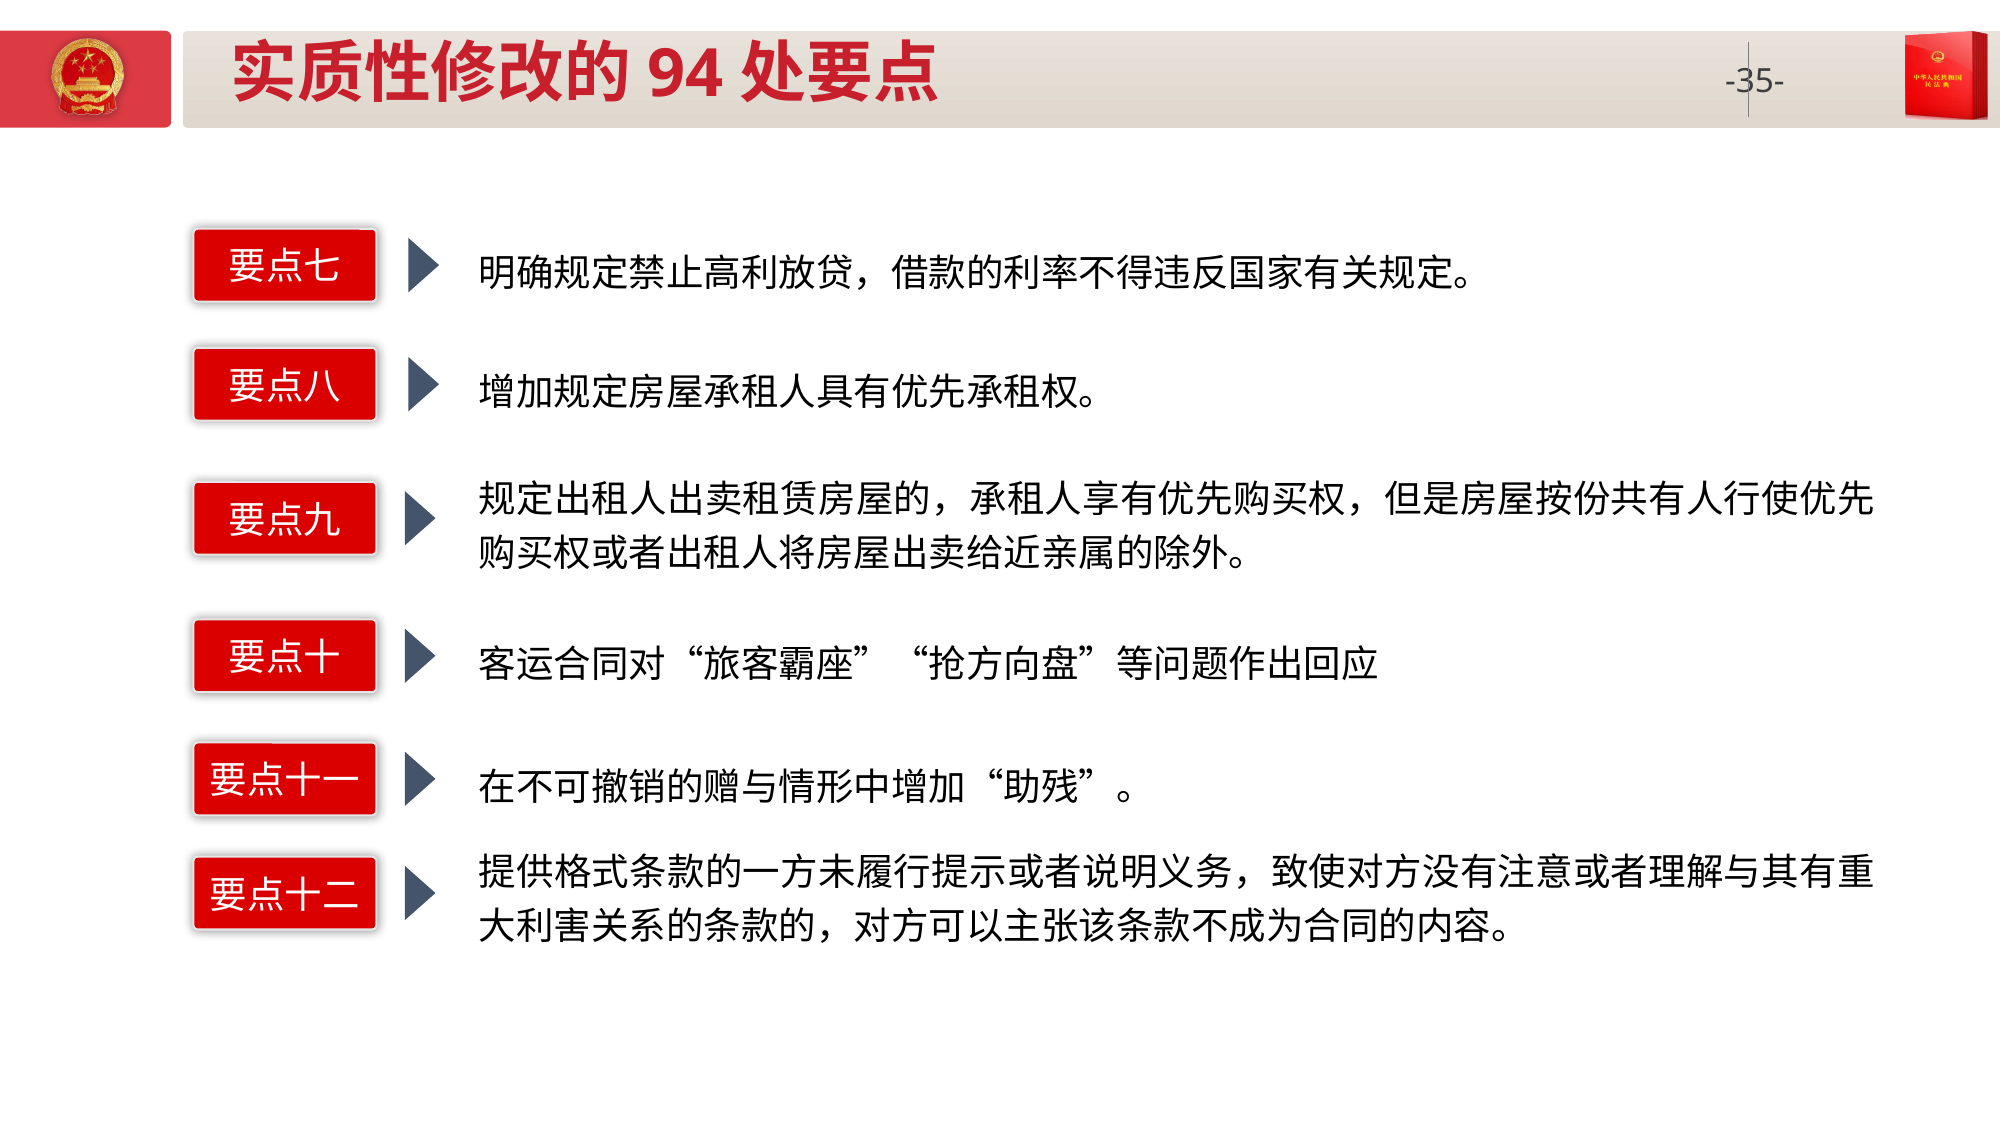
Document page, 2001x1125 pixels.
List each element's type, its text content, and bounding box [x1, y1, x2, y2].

picture [1865, 22, 2001, 120]
text_box 要点七 [193, 228, 377, 302]
text_box 提供格式条款的一方未履行提示或者说明义务，致使对方没有注意或者理解与其有重大利害关系的条款的，对方可以主张该条款不成为合同的内容。 [463, 831, 1890, 954]
title 实质性修改的94处要点 [215, 36, 1749, 115]
text_box 要点九 [193, 481, 377, 555]
text_box [408, 356, 440, 412]
text_box [404, 751, 436, 806]
text_box 要点十二 [193, 856, 377, 930]
text_box 增加规定房屋承租人具有优先承租权。 [463, 351, 1890, 421]
text_box 要点八 [193, 347, 377, 421]
text_box [404, 628, 436, 683]
text_box 规定出租人出卖租赁房屋的，承租人享有优先购买权，但是房屋按份共有人行使优先购买权或者出租人将房屋出卖给近亲属的除外。 [463, 458, 1890, 582]
text_box [404, 865, 436, 921]
text_box 在不可撤销的赠与情形中增加“助残”。 [463, 746, 1619, 815]
text_box 要点十一 [193, 742, 377, 816]
text_box [404, 491, 436, 546]
text_box 明确规定禁止高利放贷，借款的利率不得违反国家有关规定。 [463, 232, 1890, 302]
text_box [408, 237, 440, 293]
picture [44, 38, 127, 117]
text_box 要点十 [193, 619, 377, 693]
text_box 客运合同对“旅客霸座”“抢方向盘”等问题作出回应 [463, 623, 1619, 692]
